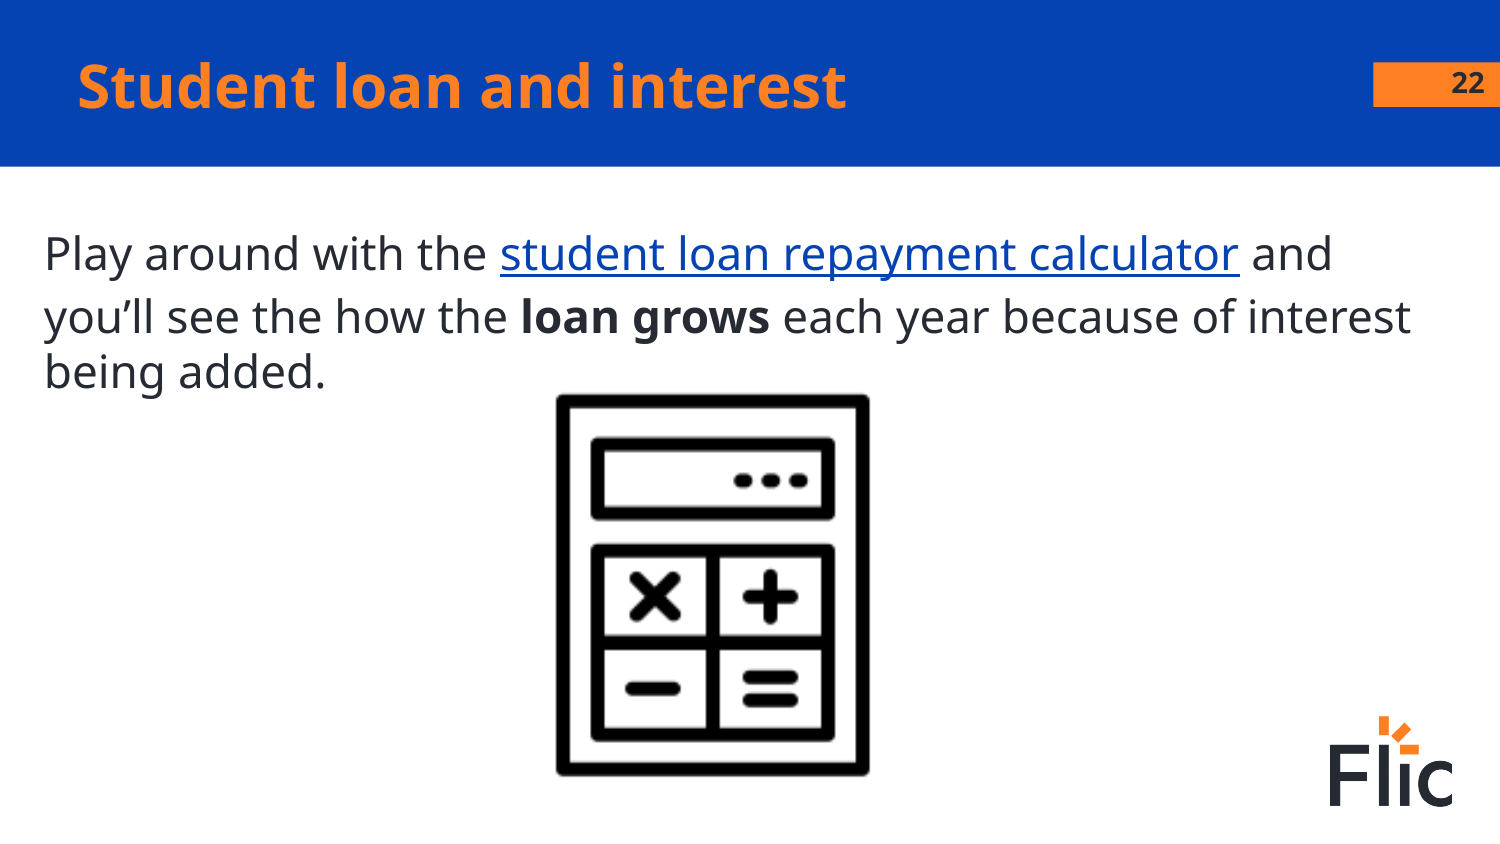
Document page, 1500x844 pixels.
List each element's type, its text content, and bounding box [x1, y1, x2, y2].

text_box Play around with the student loan repayment calculator and you’ll see the how the loan grows each year because of interest being added. [43, 224, 1430, 329]
picture [1330, 716, 1452, 807]
title Student loan and interest [62, 41, 1206, 127]
slide_number 22 [1410, 49, 1500, 115]
picture [483, 353, 944, 815]
